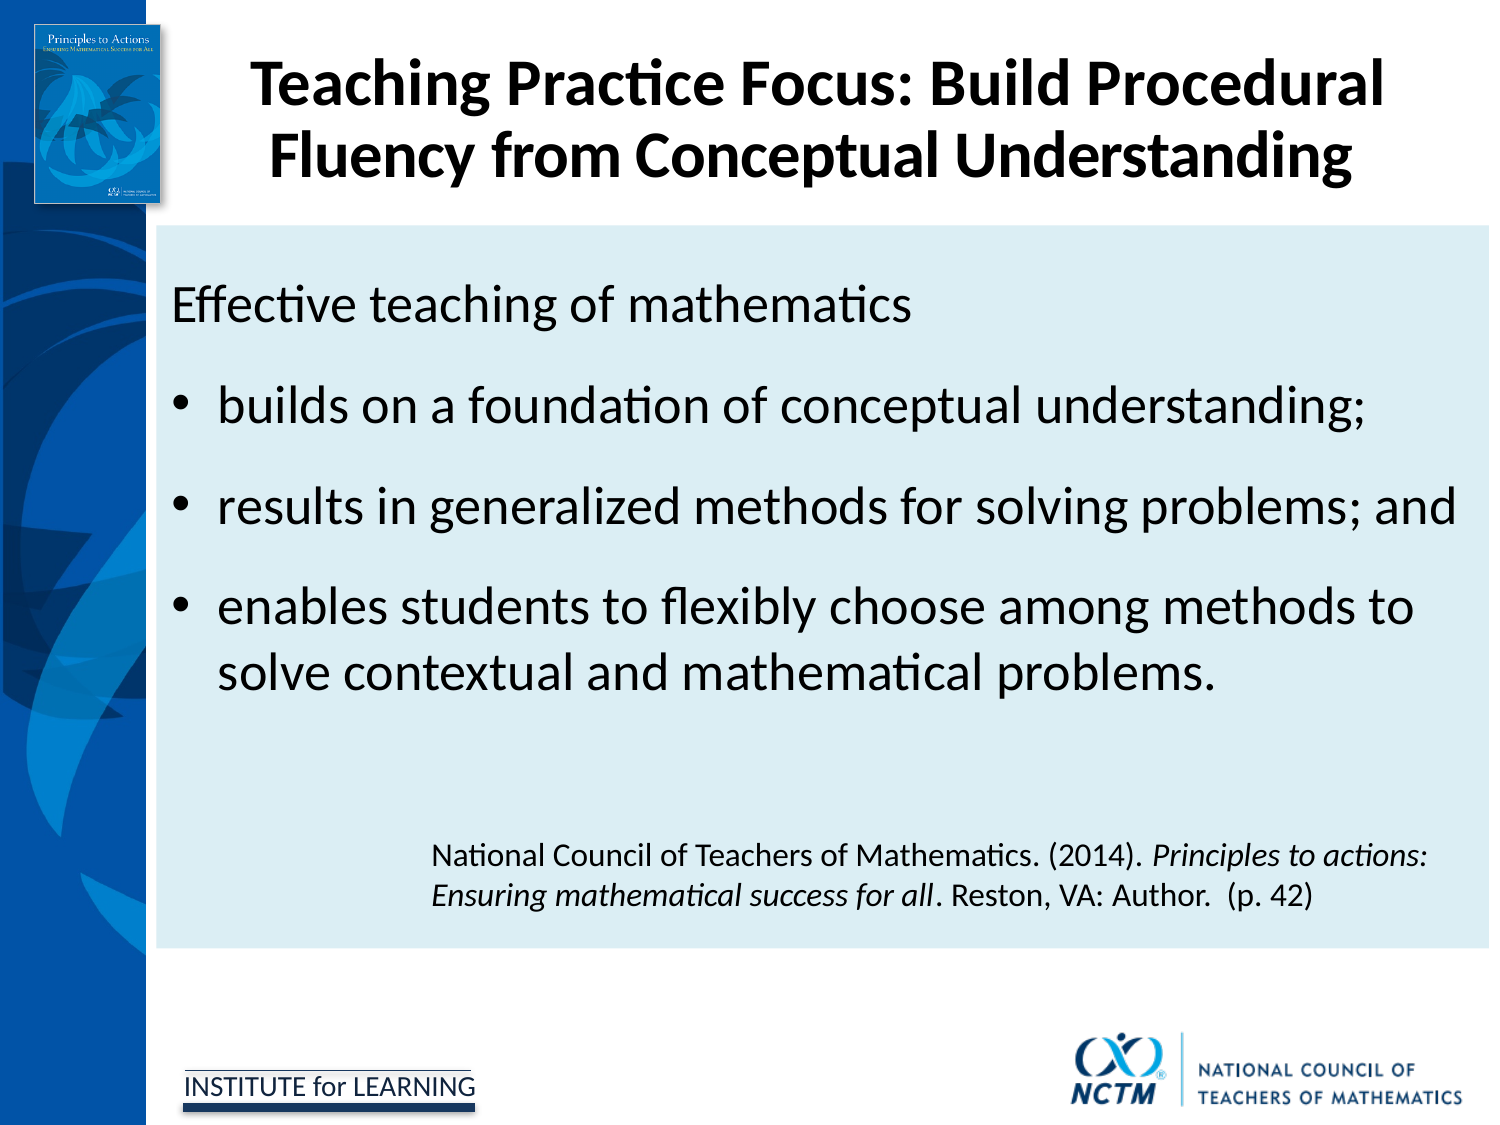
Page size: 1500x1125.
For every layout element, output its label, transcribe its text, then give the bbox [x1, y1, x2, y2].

title Teaching Practice Focus: Build Procedural Fluency from Conceptual Understanding [167, 11, 1470, 225]
picture [0, 0, 146, 1125]
text_box National Council of Teachers of Mathematics. (2014). Principles to actions: Ensuring mathematical success for all. Reston, VA: Author. (p. 42) [416, 826, 1470, 921]
picture [35, 25, 160, 203]
list Effective teaching of mathematics builds on a foundation of conceptual understanding; results in generalized methods for solving problems; and enables students to flexibly choose among methods to solve contextual and mathematical problems. [156, 225, 1489, 949]
